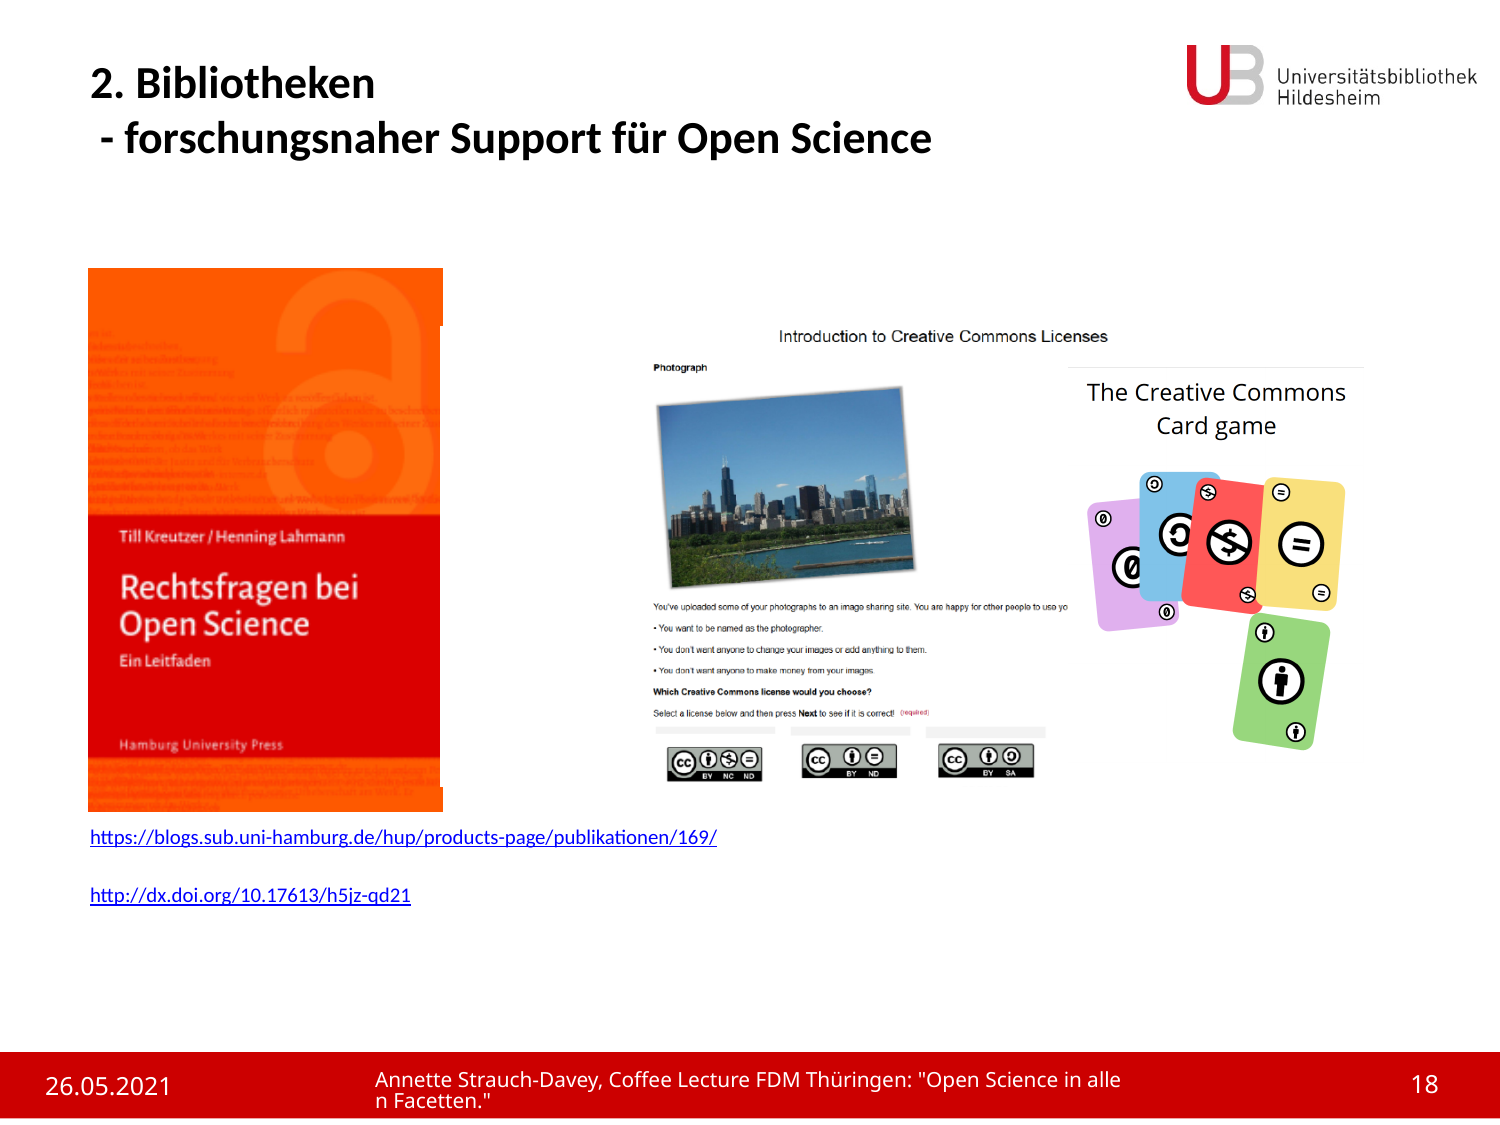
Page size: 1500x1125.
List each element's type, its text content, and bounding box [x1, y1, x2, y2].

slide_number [30, 1055, 585, 1116]
title 2. Bibliotheken - forschungsnaher Support für Open Science [75, 45, 1317, 233]
list https://blogs.sub.uni-hamburg.de/hup/products-page/publikationen/169/ http://dx.doi.org/10.17613/h5jz-qd21 [75, 262, 1317, 1005]
picture [88, 268, 1446, 812]
picture [1317, 45, 1477, 105]
footer Annette Strauch-Davey, Coffee Lecture FDM Thüringen: "Open Science in allen Facetten." [360, 1055, 1140, 1106]
slide_number 18 [1227, 1055, 1454, 1116]
